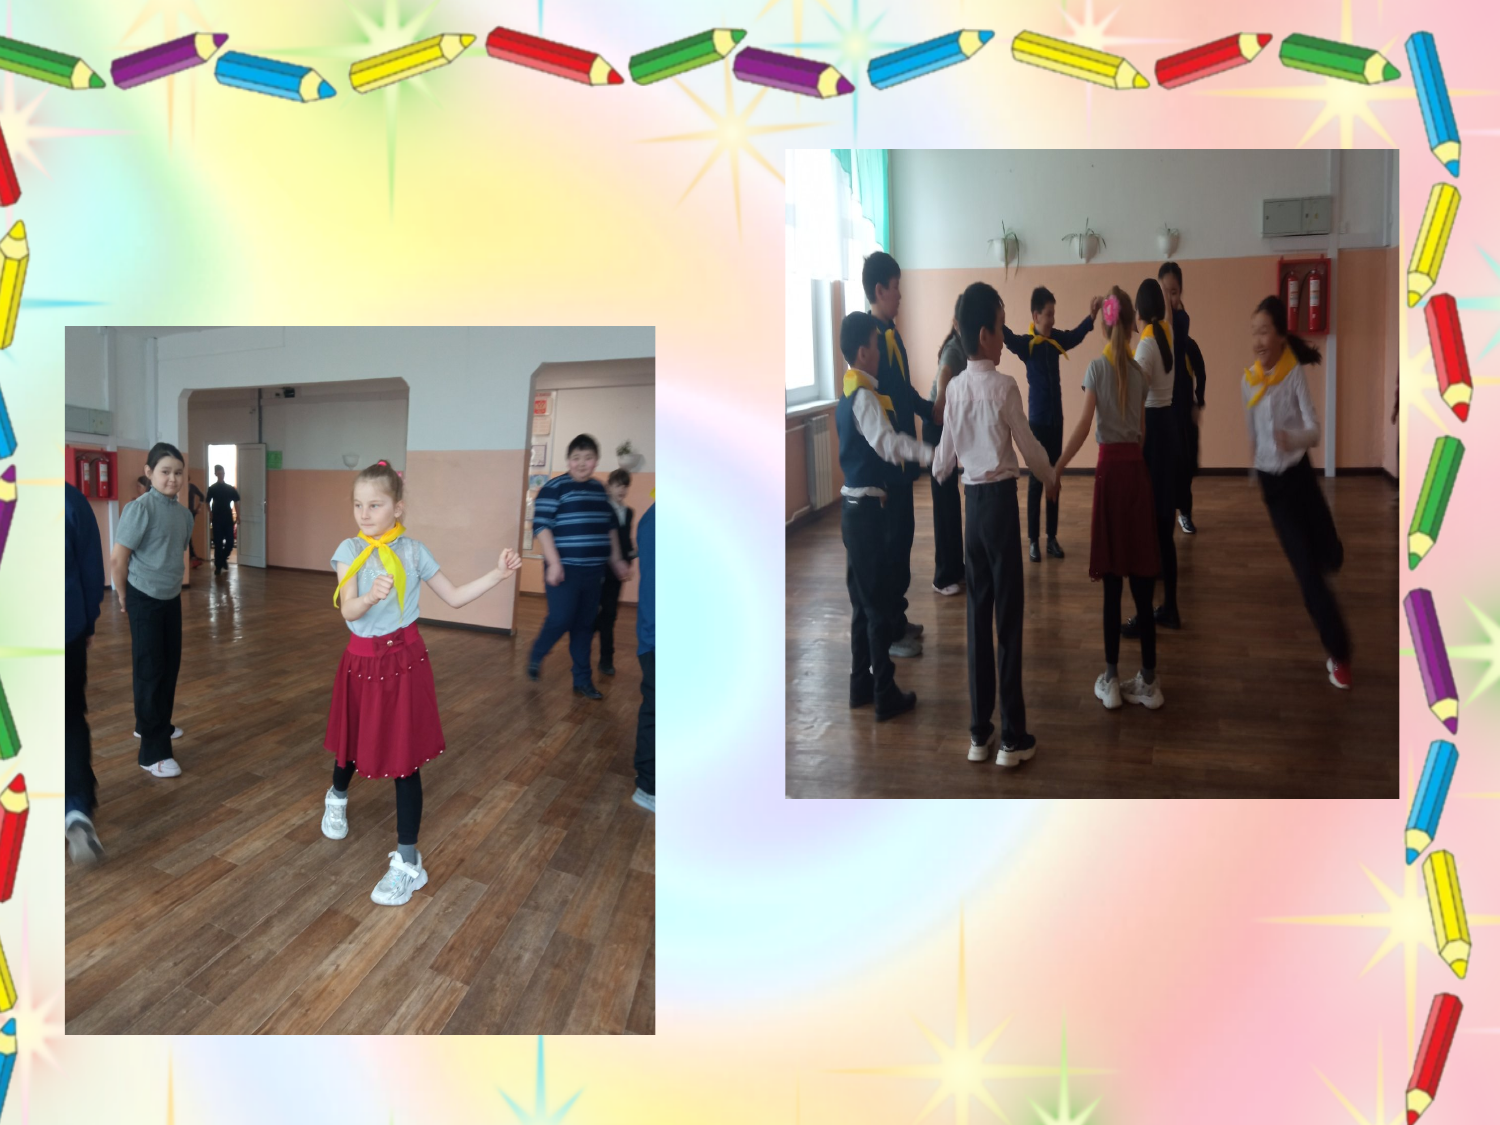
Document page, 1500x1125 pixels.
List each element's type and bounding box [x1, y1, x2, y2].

picture [0, 0, 1500, 1125]
list [64, 326, 656, 1036]
